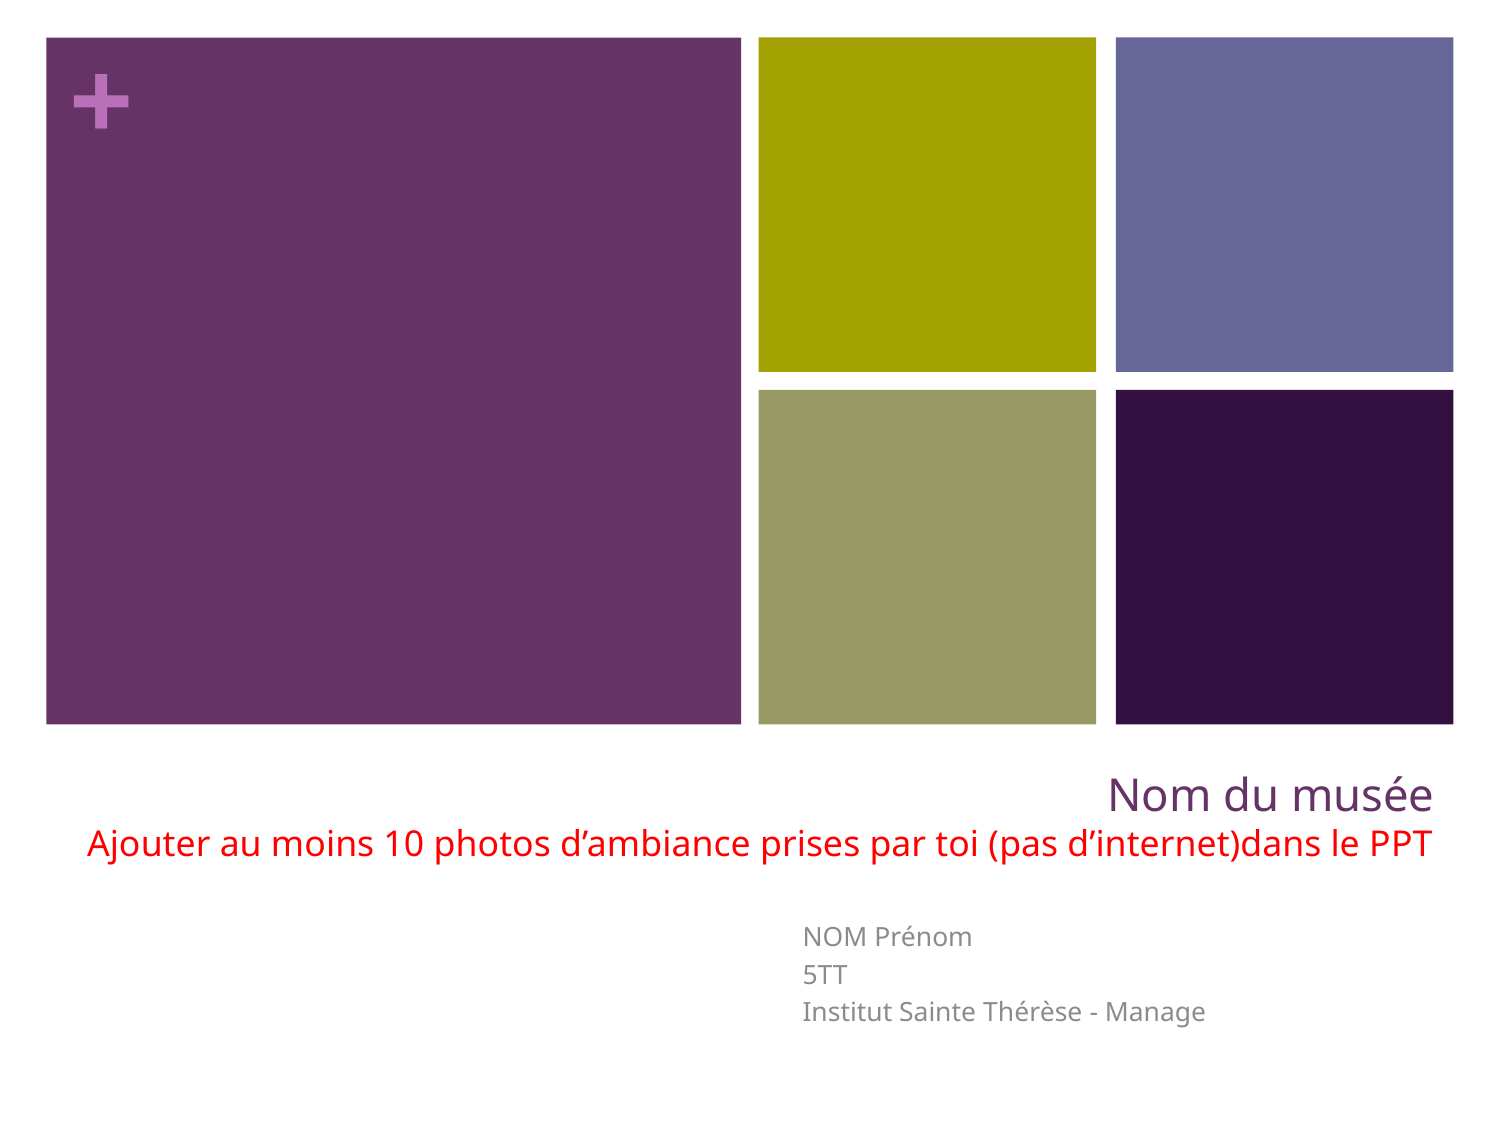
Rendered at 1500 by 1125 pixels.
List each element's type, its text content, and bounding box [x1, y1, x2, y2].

subtitle NOM Prénom 5TT Institut Sainte Thérèse - Manage [787, 912, 1450, 1036]
title Nom du musée Ajouter au moins 10 photos d’ambiance prises par toi (pas d’internet)dans le PPT [58, 758, 1450, 912]
